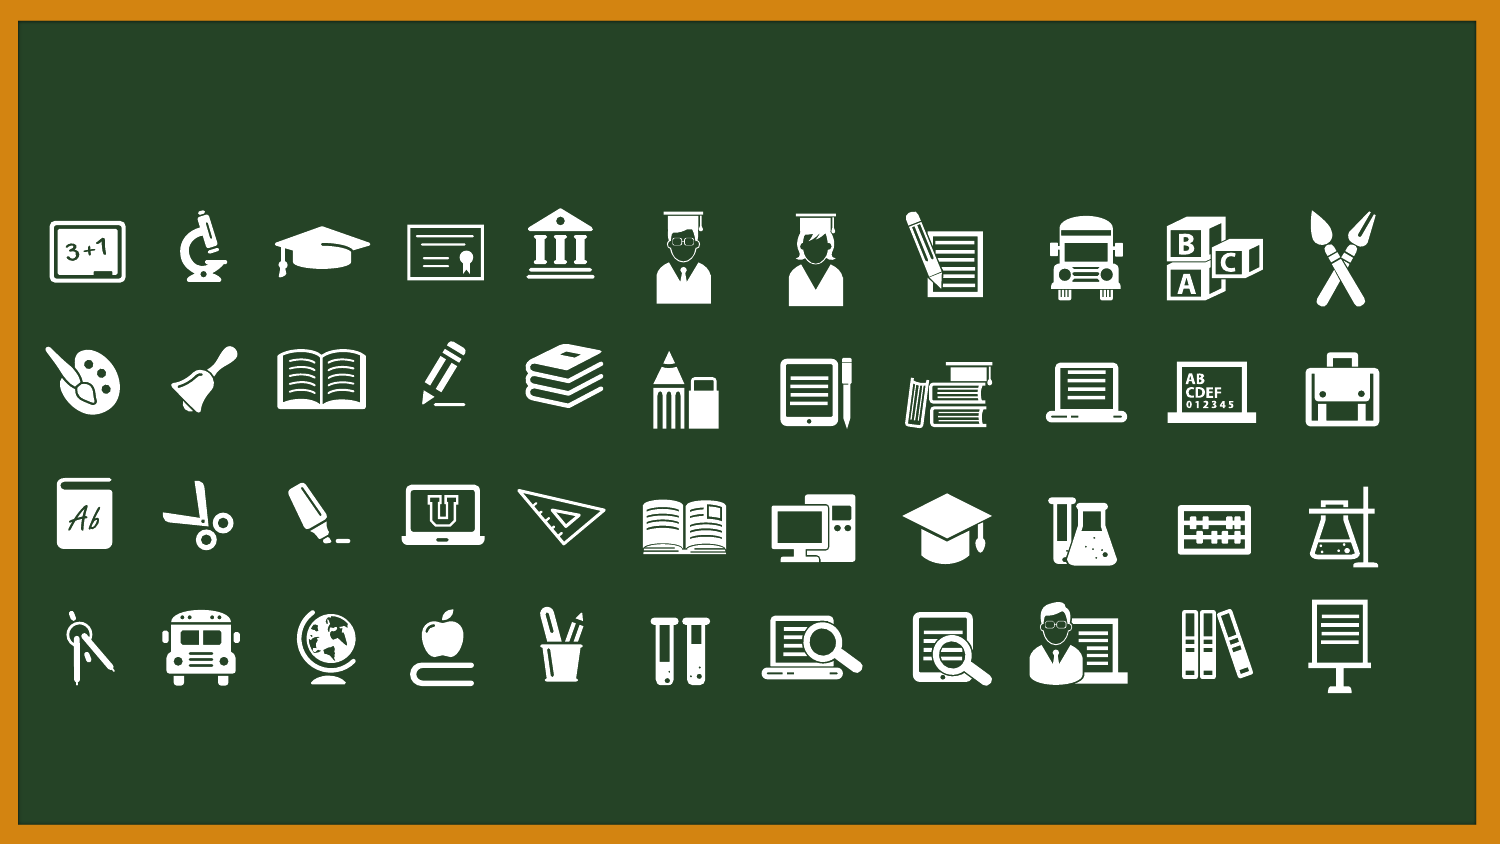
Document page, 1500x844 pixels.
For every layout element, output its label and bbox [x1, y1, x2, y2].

text_box [921, 529, 970, 565]
text_box [1166, 216, 1226, 262]
text_box [1185, 387, 1195, 398]
text_box [180, 210, 228, 282]
text_box [573, 624, 584, 642]
text_box [407, 224, 484, 281]
text_box [195, 529, 217, 551]
text_box [904, 361, 993, 429]
text_box [573, 235, 588, 265]
text_box [975, 522, 986, 553]
text_box [1196, 373, 1205, 385]
text_box [1211, 400, 1217, 409]
text_box [1086, 653, 1108, 658]
text_box [517, 488, 606, 546]
text_box [656, 262, 711, 304]
text_box [783, 635, 803, 640]
text_box [1305, 367, 1380, 427]
text_box [1200, 610, 1216, 679]
text_box [803, 622, 863, 673]
text_box [1078, 638, 1108, 643]
text_box [212, 512, 234, 534]
picture [0, 0, 1500, 844]
text_box [1167, 361, 1257, 423]
text_box [540, 606, 562, 642]
text_box [790, 393, 829, 397]
text_box [540, 644, 583, 682]
text_box [166, 624, 236, 674]
text_box [1220, 252, 1236, 272]
text_box [526, 274, 595, 279]
text_box [795, 217, 836, 265]
text_box [1217, 609, 1253, 679]
text_box [790, 384, 829, 389]
text_box [923, 656, 933, 661]
text_box [311, 675, 346, 685]
text_box [171, 346, 238, 413]
text_box [642, 499, 684, 549]
text_box [56, 477, 113, 549]
text_box [653, 387, 685, 429]
text_box [1177, 505, 1251, 555]
text_box [218, 675, 229, 686]
text_box [274, 226, 371, 278]
text_box [643, 544, 727, 555]
text_box [173, 675, 185, 686]
text_box [1029, 644, 1083, 685]
text_box [663, 211, 704, 215]
text_box [1177, 273, 1196, 294]
text_box [940, 656, 963, 661]
text_box [442, 609, 454, 621]
text_box [1166, 260, 1226, 301]
text_box [1214, 387, 1222, 398]
text_box [771, 505, 828, 563]
text_box [424, 355, 446, 386]
text_box [162, 480, 209, 527]
text_box [783, 627, 808, 631]
text_box [288, 482, 332, 544]
text_box [1086, 661, 1108, 665]
text_box [1321, 614, 1360, 619]
text_box [1195, 387, 1206, 398]
text_box [433, 403, 466, 407]
text_box [1048, 497, 1077, 564]
text_box [421, 621, 464, 658]
text_box [171, 609, 231, 623]
text_box [1050, 215, 1123, 301]
text_box [528, 208, 593, 232]
text_box [666, 215, 701, 263]
text_box [685, 500, 727, 550]
text_box [528, 267, 593, 272]
text_box [410, 662, 474, 687]
text_box [1039, 602, 1073, 646]
text_box [1308, 599, 1371, 694]
text_box [1228, 401, 1234, 409]
text_box [1182, 610, 1199, 679]
text_box [650, 617, 679, 686]
text_box [1309, 486, 1379, 568]
text_box [162, 630, 169, 643]
text_box [790, 376, 829, 380]
text_box [902, 493, 993, 539]
text_box [788, 264, 844, 307]
text_box [912, 612, 973, 682]
text_box [442, 348, 462, 363]
text_box [422, 390, 435, 405]
text_box [575, 612, 583, 622]
text_box [401, 484, 485, 545]
text_box [770, 615, 834, 667]
text_box [780, 358, 839, 427]
text_box [49, 220, 126, 283]
text_box [565, 622, 576, 642]
text_box [1320, 500, 1349, 508]
text_box [1326, 352, 1359, 367]
text_box [525, 343, 604, 409]
text_box [923, 630, 963, 635]
text_box [1321, 631, 1359, 636]
text_box [1211, 238, 1263, 279]
text_box [1186, 400, 1192, 409]
text_box [1219, 401, 1226, 409]
text_box [663, 350, 676, 365]
text_box [69, 611, 76, 621]
text_box [1309, 515, 1360, 560]
text_box [653, 366, 685, 385]
text_box [45, 346, 120, 415]
text_box [842, 357, 852, 363]
text_box [435, 362, 458, 393]
text_box [553, 235, 568, 265]
text_box [1308, 210, 1376, 308]
text_box [1185, 373, 1196, 385]
text_box [761, 667, 843, 680]
text_box [66, 621, 115, 686]
text_box [1321, 623, 1359, 627]
text_box [1067, 502, 1118, 566]
text_box [804, 494, 856, 562]
text_box [1179, 233, 1195, 255]
text_box [923, 647, 933, 652]
text_box [1203, 400, 1209, 409]
text_box [698, 215, 703, 232]
text_box [1071, 618, 1128, 684]
text_box [795, 213, 836, 217]
text_box [783, 643, 803, 648]
text_box [842, 363, 852, 430]
text_box [1045, 362, 1128, 423]
text_box [233, 632, 240, 643]
text_box [682, 617, 711, 686]
text_box [1086, 646, 1108, 651]
text_box [940, 647, 963, 652]
text_box [1321, 640, 1359, 644]
text_box [335, 538, 351, 544]
text_box [1206, 387, 1214, 398]
text_box [688, 377, 719, 429]
text_box [446, 341, 466, 356]
text_box [905, 210, 983, 298]
text_box [831, 217, 836, 234]
text_box [790, 401, 828, 406]
text_box [533, 235, 548, 265]
text_box [296, 610, 356, 673]
text_box [923, 639, 938, 643]
text_box [277, 349, 366, 410]
text_box [932, 635, 992, 686]
text_box [1078, 631, 1108, 636]
text_box [783, 652, 808, 657]
text_box [708, 506, 721, 519]
